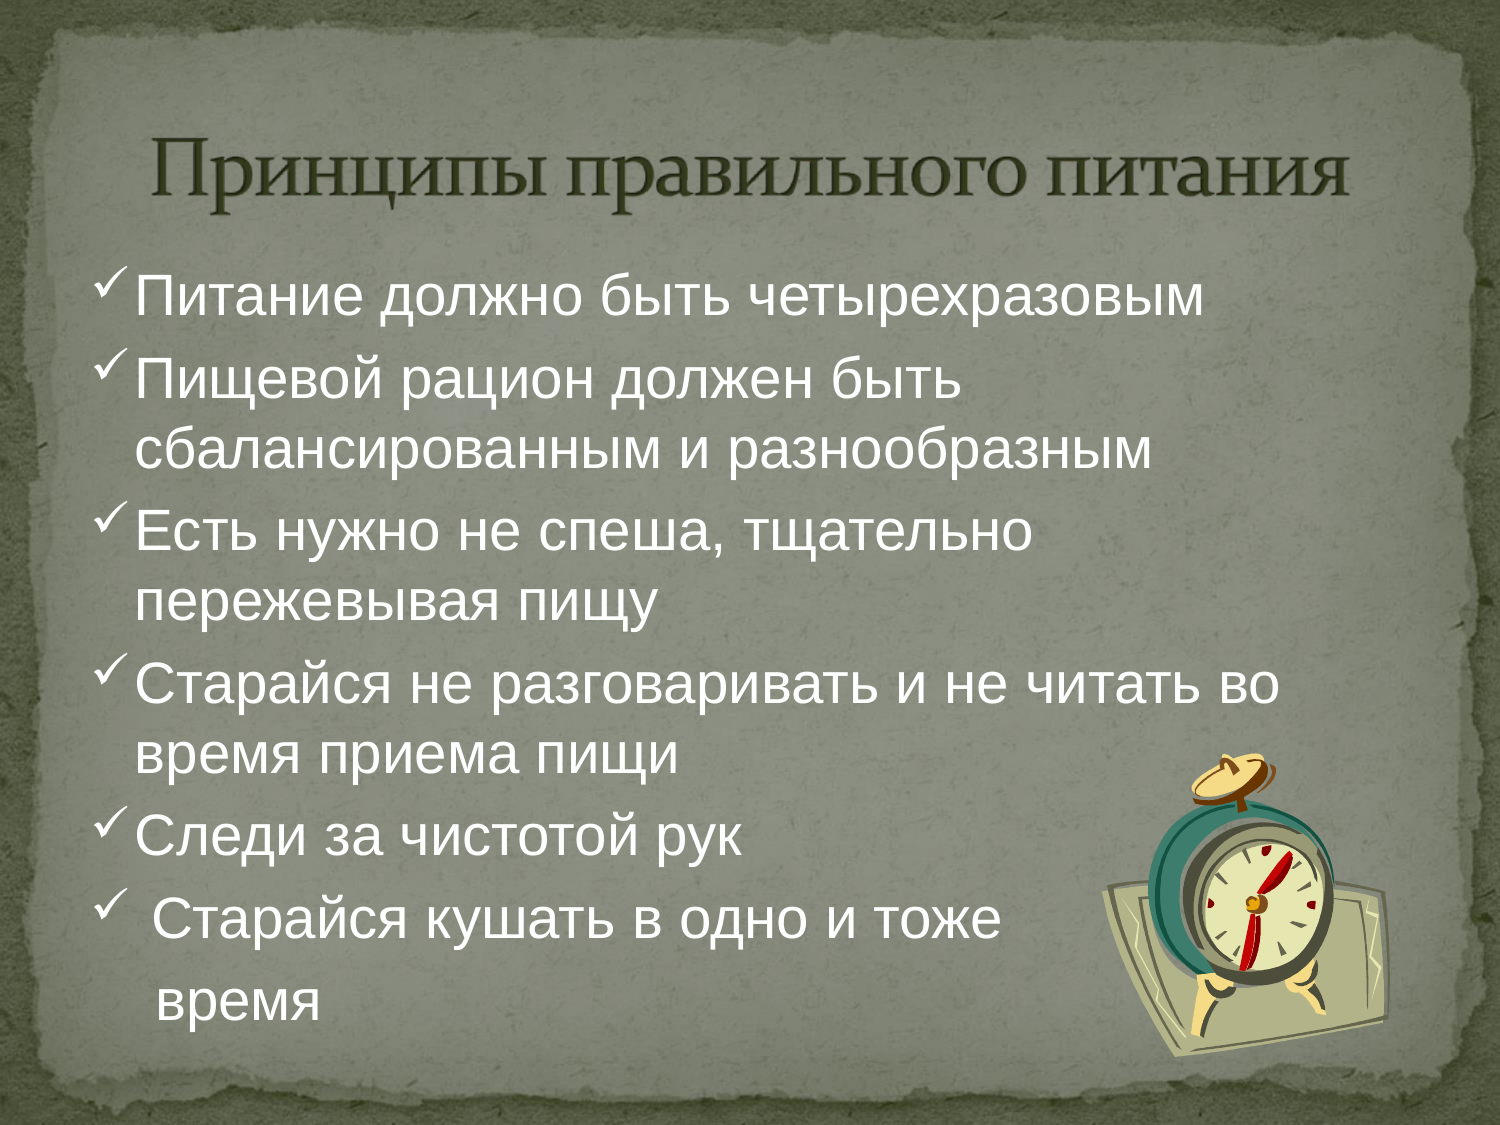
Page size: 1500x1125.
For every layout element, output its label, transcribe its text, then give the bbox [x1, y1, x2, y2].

list Питание должно быть четырехразовым Пищевой рацион должен быть сбалансированным и разнообразным Есть нужно не спеша, тщательно пережевывая пищу Старайся не разговаривать и не читать во время приема пищи Следи за чистотой рук Старайся кушать в одно и тоже время [75, 249, 1425, 1067]
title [76, 26, 1425, 225]
picture [0, 0, 1500, 1125]
